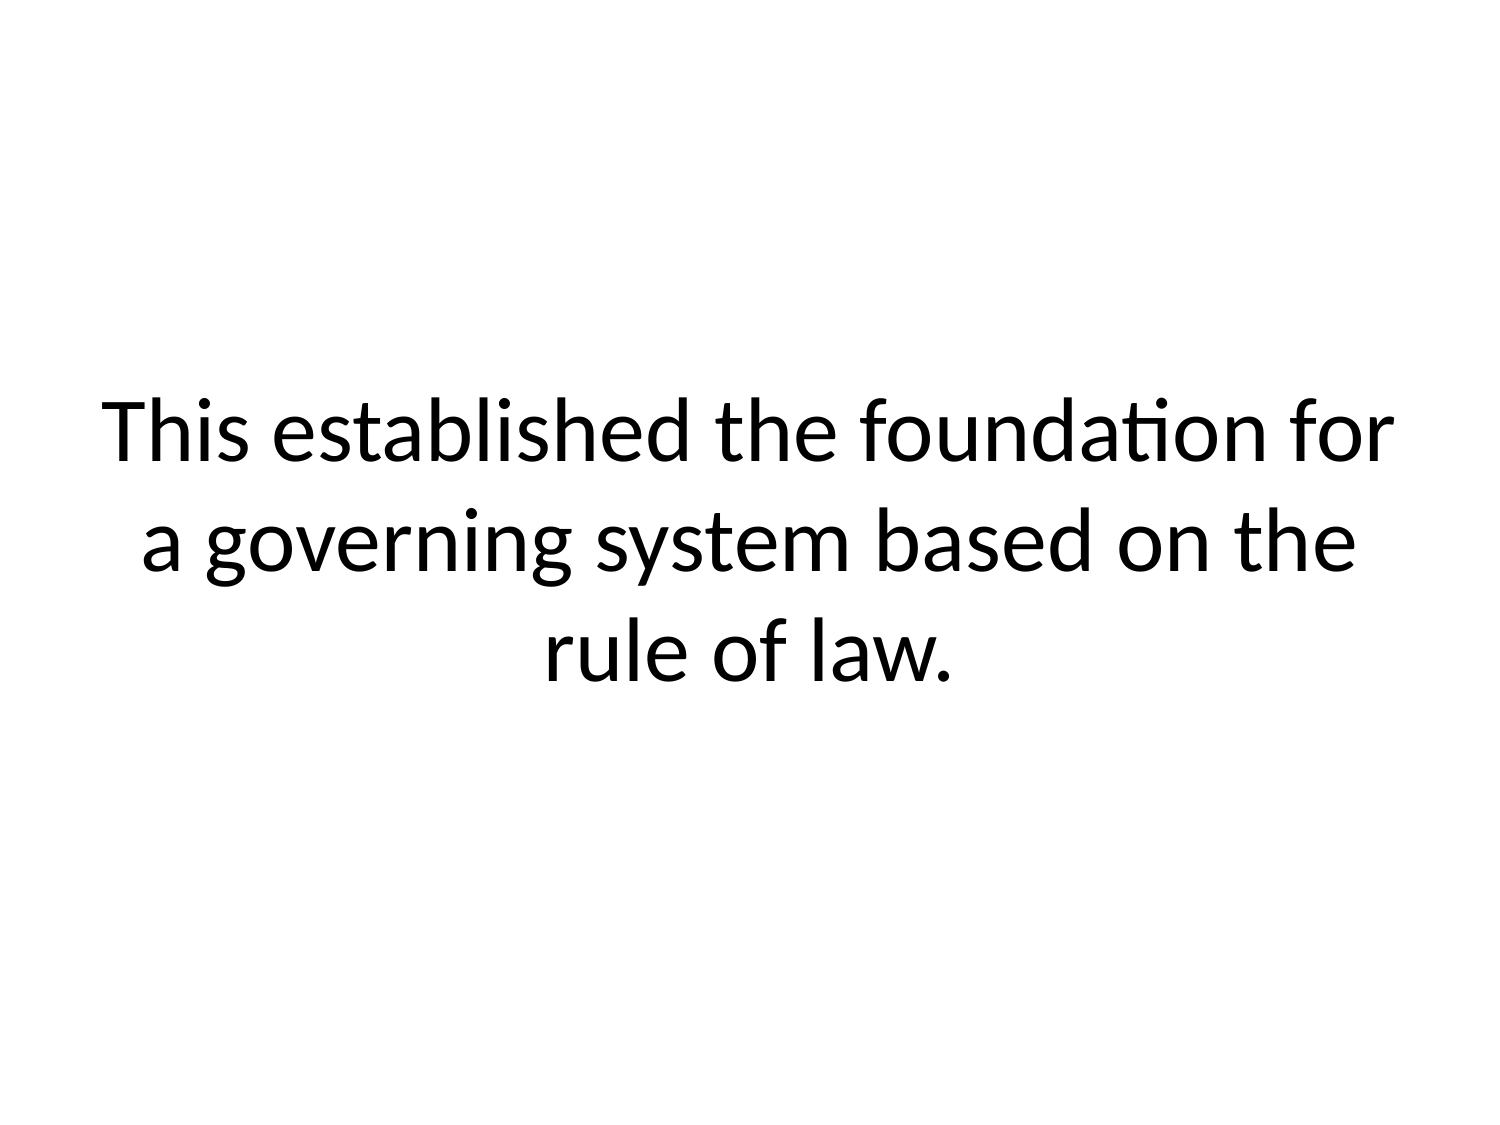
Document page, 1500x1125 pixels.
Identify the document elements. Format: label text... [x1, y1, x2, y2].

title This established the foundation for a governing system based on the rule of law. [74, 44, 1426, 1026]
